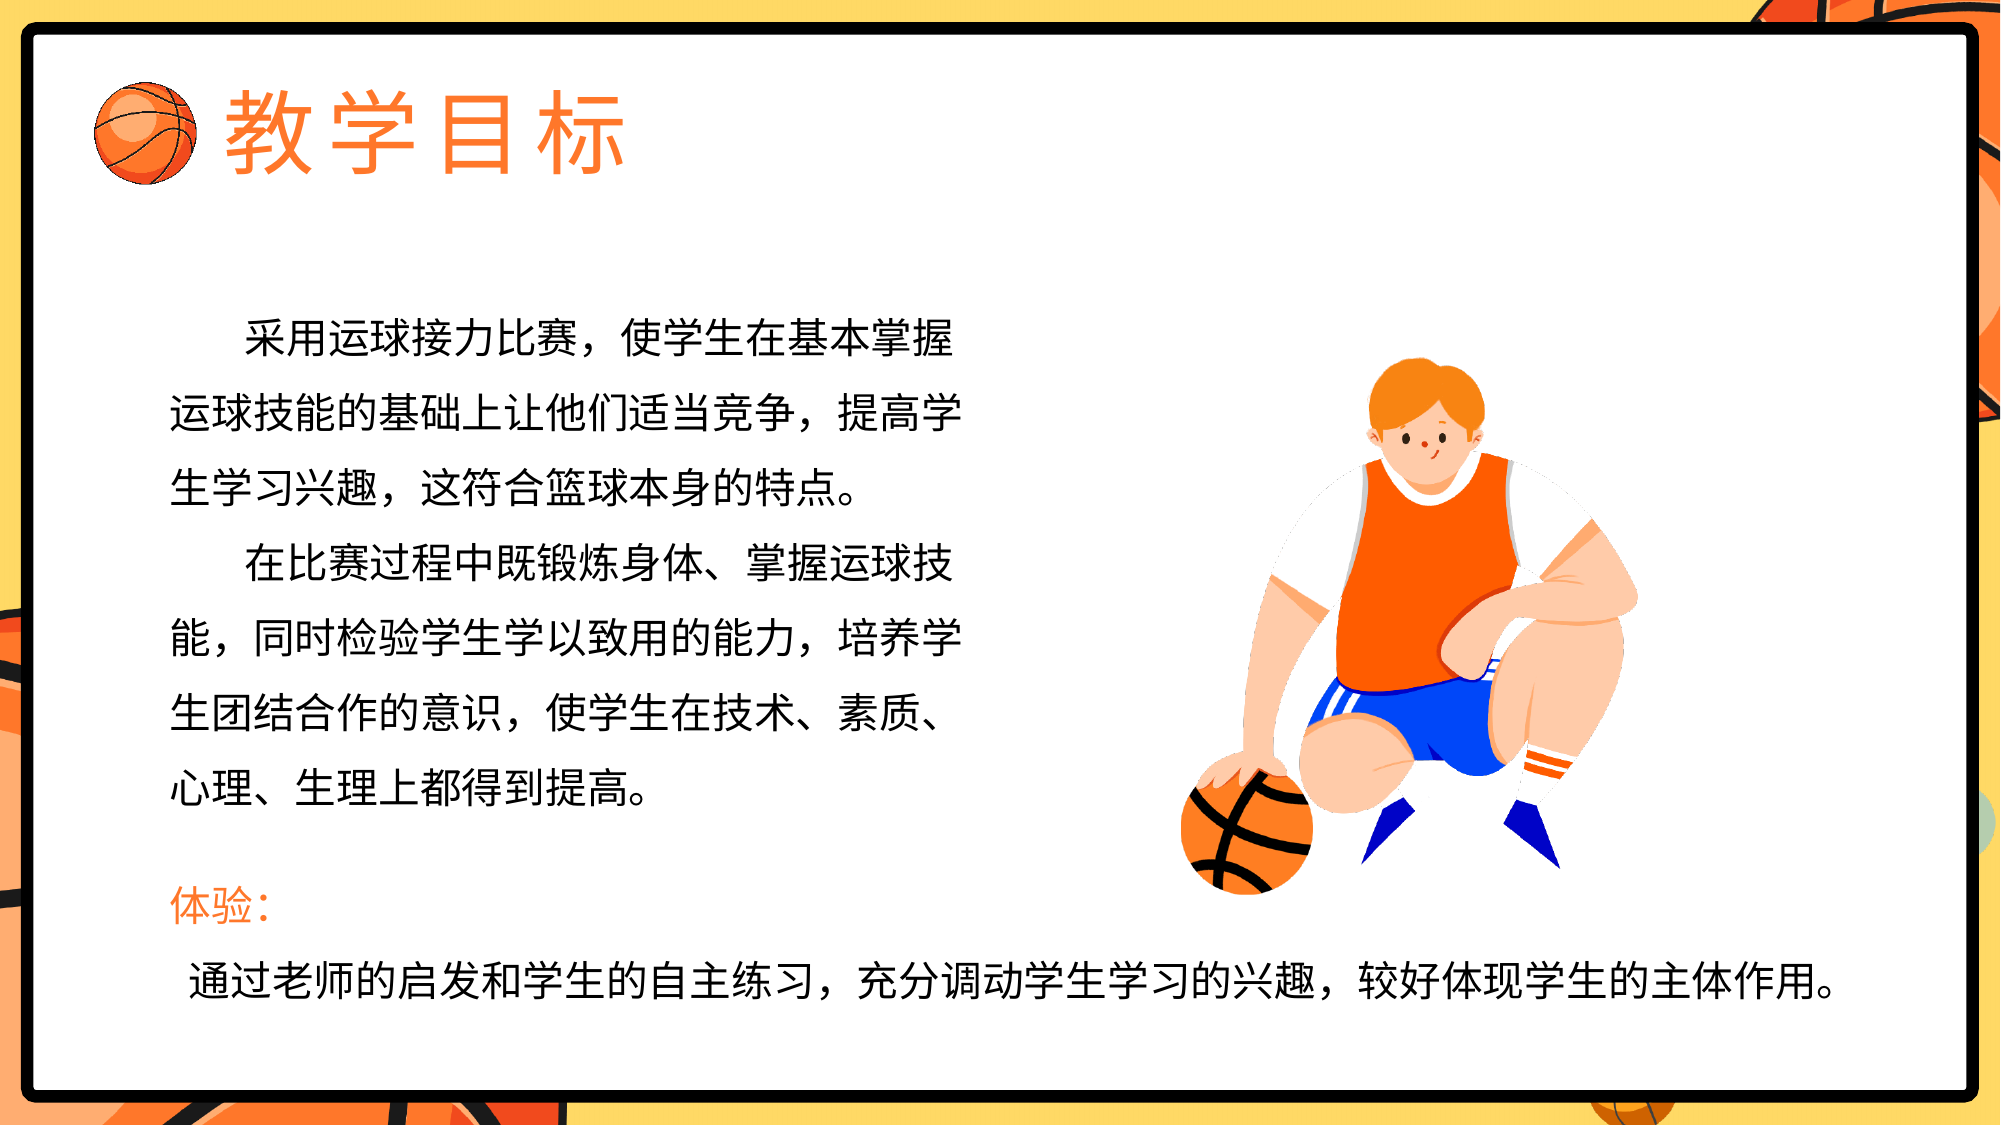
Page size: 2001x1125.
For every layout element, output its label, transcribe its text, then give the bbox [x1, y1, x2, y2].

text_box 体验： 通过老师的启发和学生的自主练习，充分调动学生学习的兴趣，较好体现学生的主体作用。 [154, 847, 1844, 1087]
picture [0, 0, 2001, 1125]
text_box 采用运球接力比赛，使学生在基本掌握运球技能的基础上让他们适当竞争，提高学生学习兴趣，这符合篮球本身的特点。 在比赛过程中既锻炼身体、掌握运球技能，同时检验学生学以致用的能力，培养学生团结合作的意识，使学生在技术、素质、心理、生理上都得到提高。 [154, 279, 998, 820]
